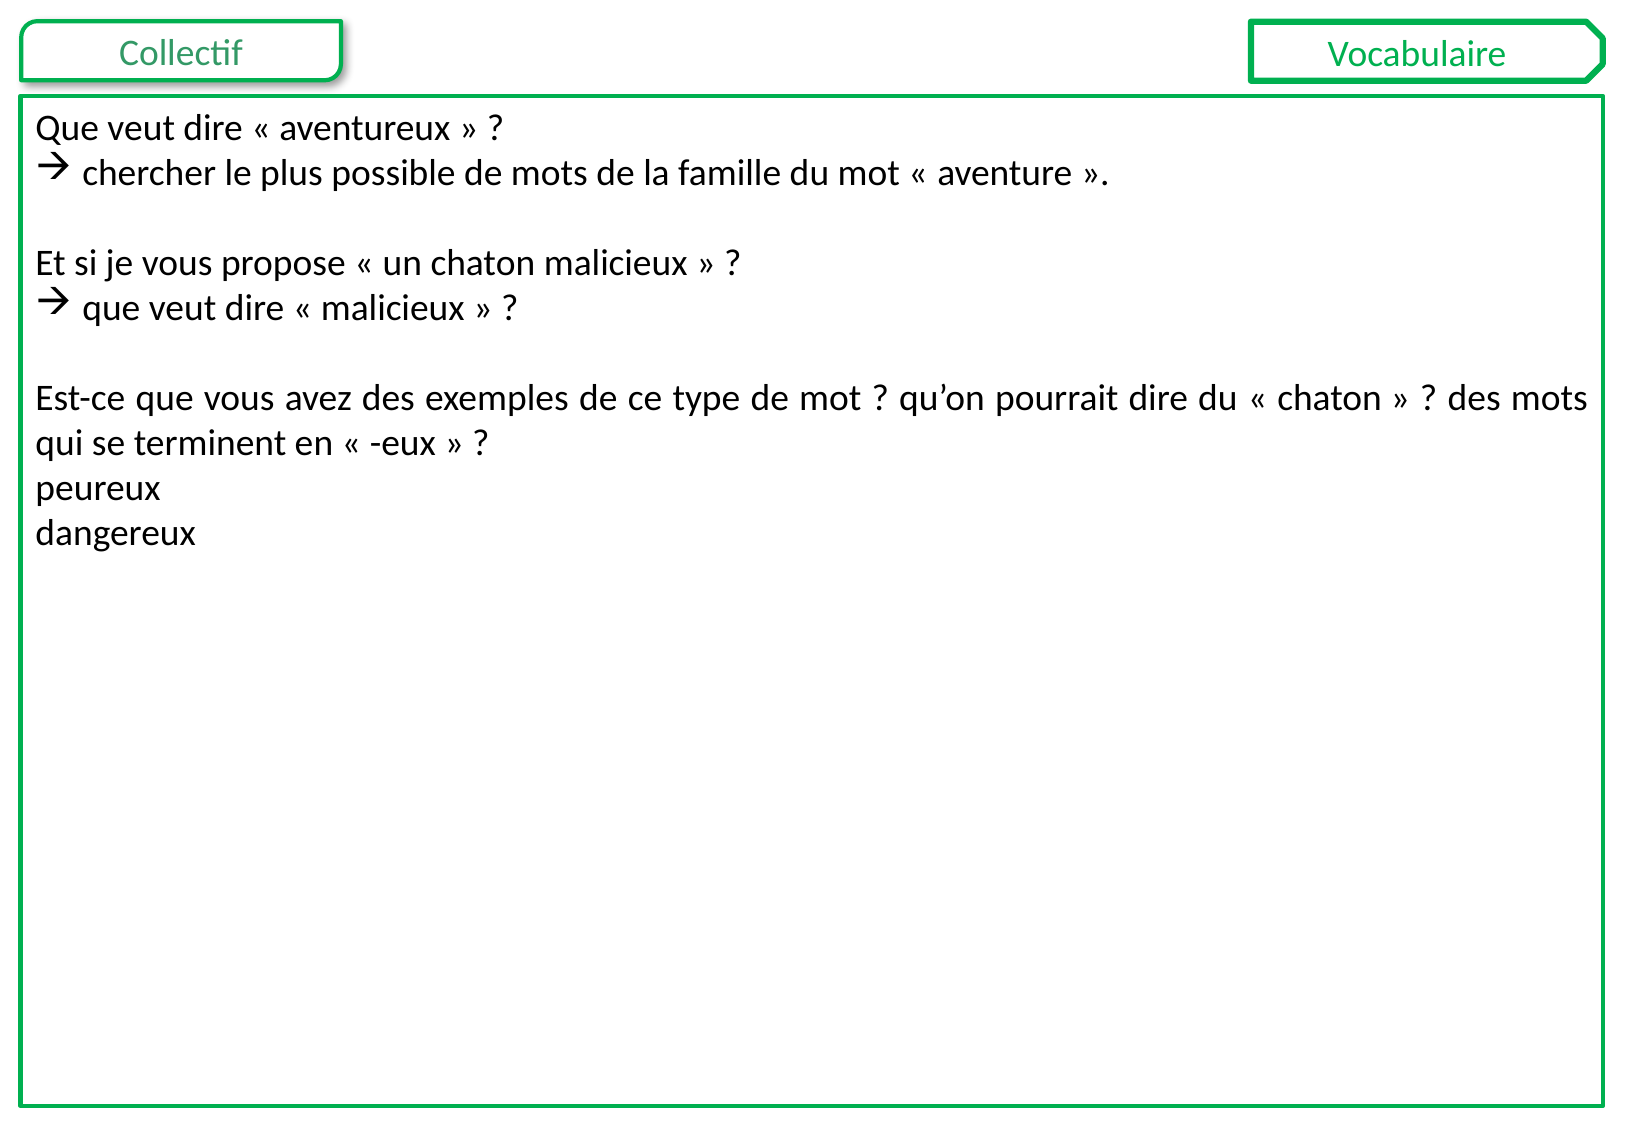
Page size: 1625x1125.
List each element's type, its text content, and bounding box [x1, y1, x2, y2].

list Vocabulaire [1250, 21, 1584, 81]
list Que veut dire « aventureux » ? chercher le plus possible de mots de la famille du mot « aventure ». Et si je vous propose « un chaton malicieux » ? que veut dire « malicieux » ? Est-ce que vous avez des exemples de ce type de mot ? qu’on pourrait dire du « chaton » ? des mots qui se terminent en « -eux » ? peureux dangereux [18, 94, 1605, 1108]
